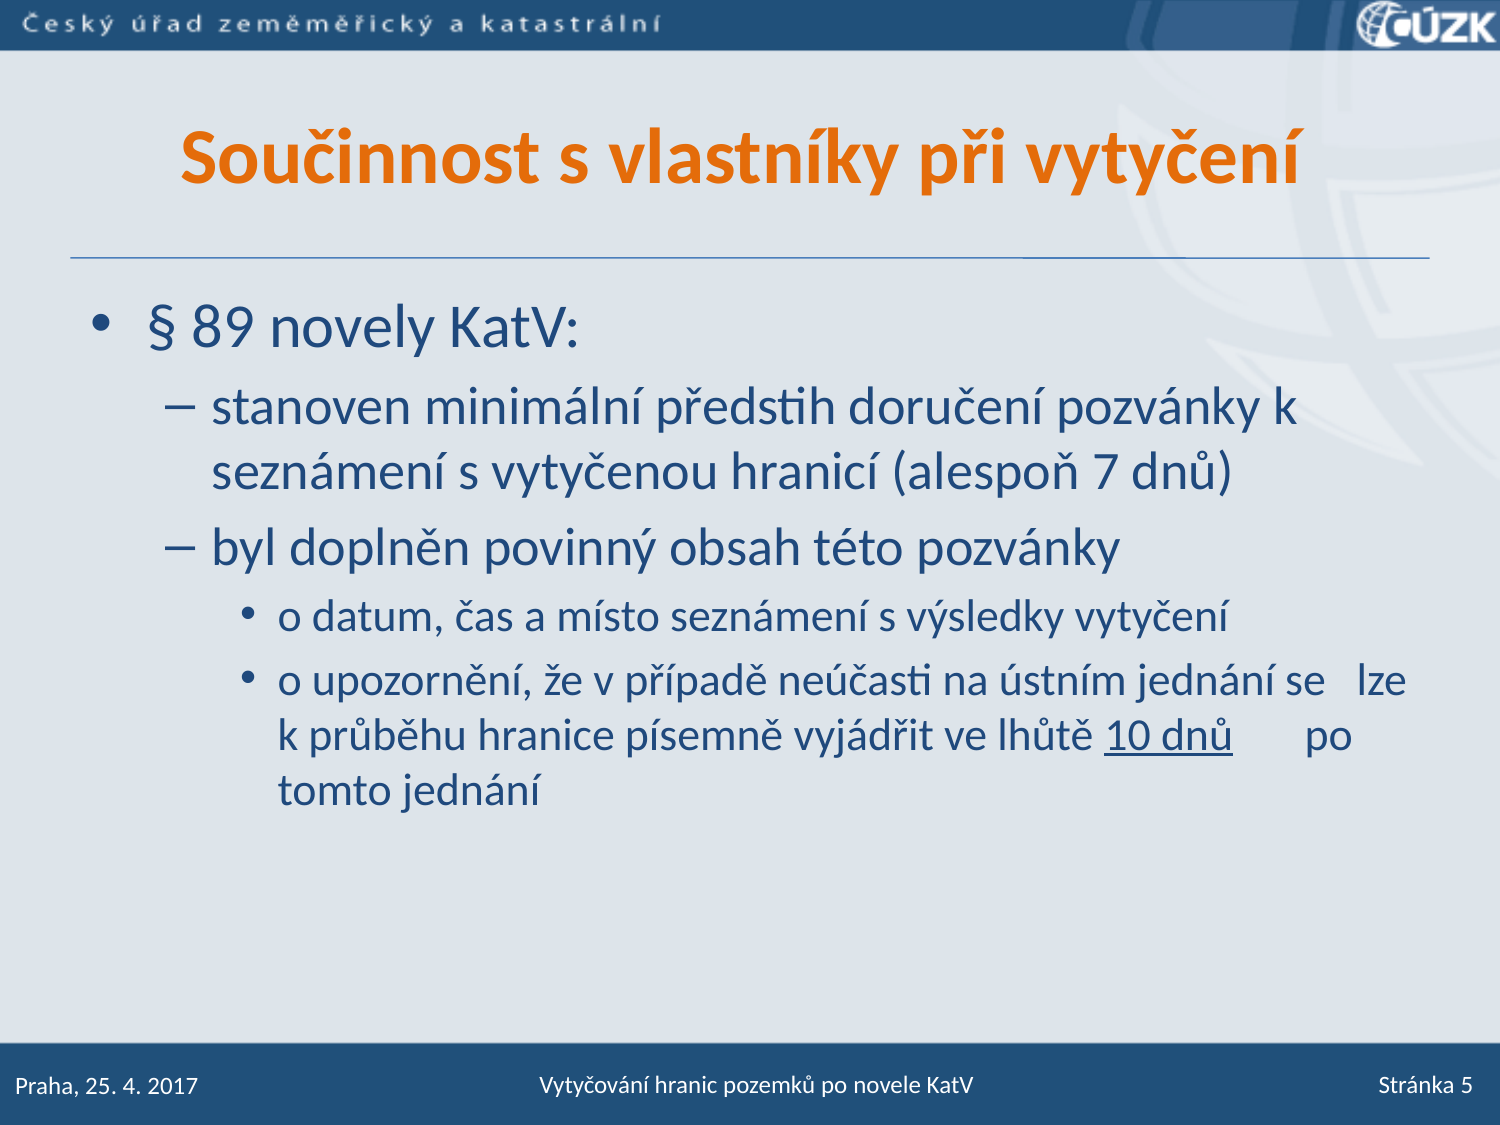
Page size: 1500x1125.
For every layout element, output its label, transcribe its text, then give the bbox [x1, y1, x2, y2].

picture [0, 0, 1500, 1125]
title Součinnost s vlastníky při vytyčení [75, 58, 1425, 247]
slide_number Praha, 25. 4. 2017 [0, 1054, 350, 1115]
list § 89 novely KatV: stanoven minimální předstih doručení pozvánky k seznámení s vytyčenou hranicí (alespoň 7 dnů) byl doplněn povinný obsah této pozvánky o datum, čas a místo seznámení s výsledky vytyčení o upozornění, že v případě neúčasti na ústním jednání se lze k průběhu hranice písemně vyjádřit ve lhůtě 10 dnů po tomto jednání [75, 277, 1425, 1020]
footer Vytyčování hranic pozemků po novele KatV [492, 1053, 1022, 1114]
slide_number Stránka 5 [1138, 1053, 1489, 1114]
